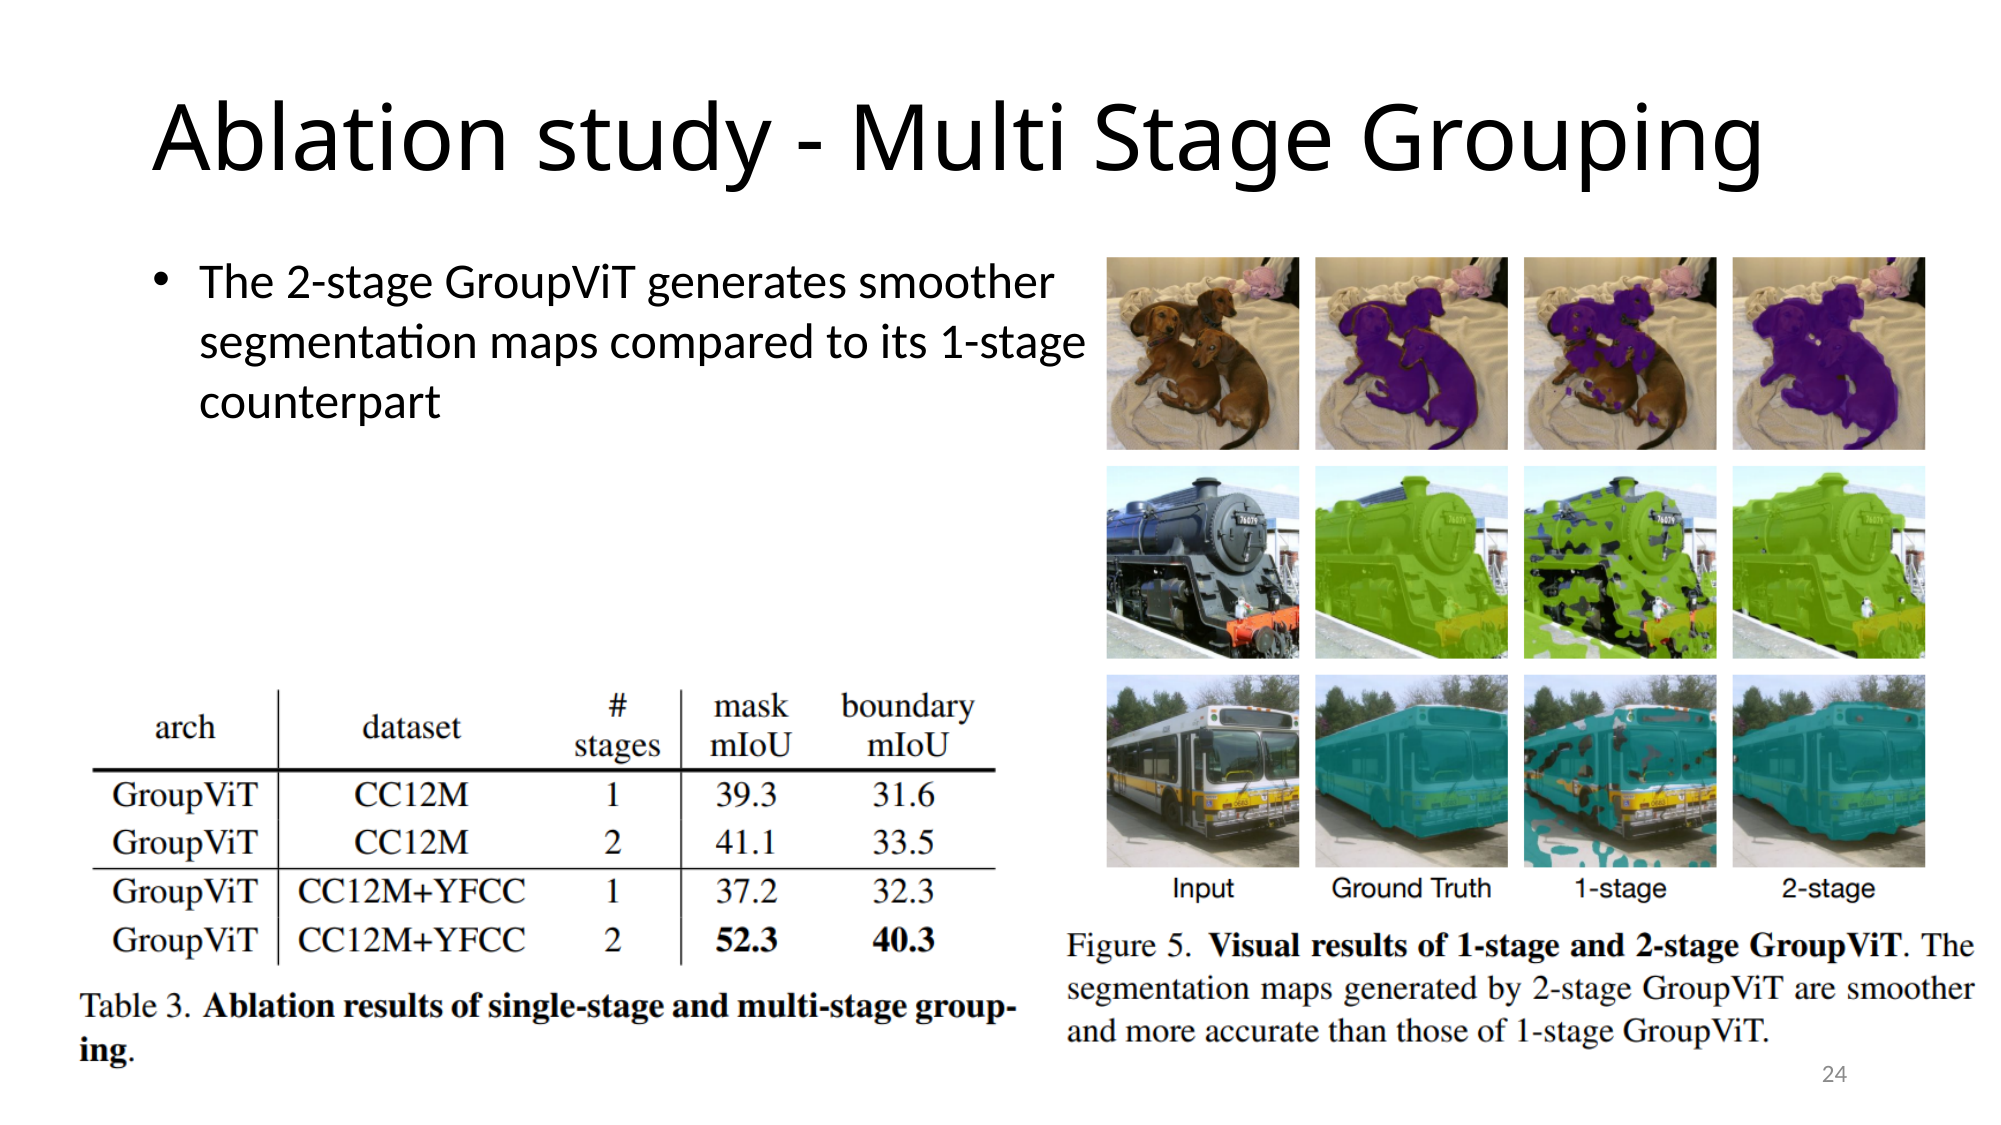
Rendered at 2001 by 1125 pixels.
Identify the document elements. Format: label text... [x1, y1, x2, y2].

picture [1048, 240, 1991, 1052]
text_box The 2-stage GroupViT generates smoother segmentation maps compared to its 1-stage counterpart [137, 240, 1048, 436]
picture [60, 687, 1027, 1073]
slide_number 24 [1412, 1052, 1863, 1103]
title Ablation study - Multi Stage Grouping [137, 32, 1915, 240]
